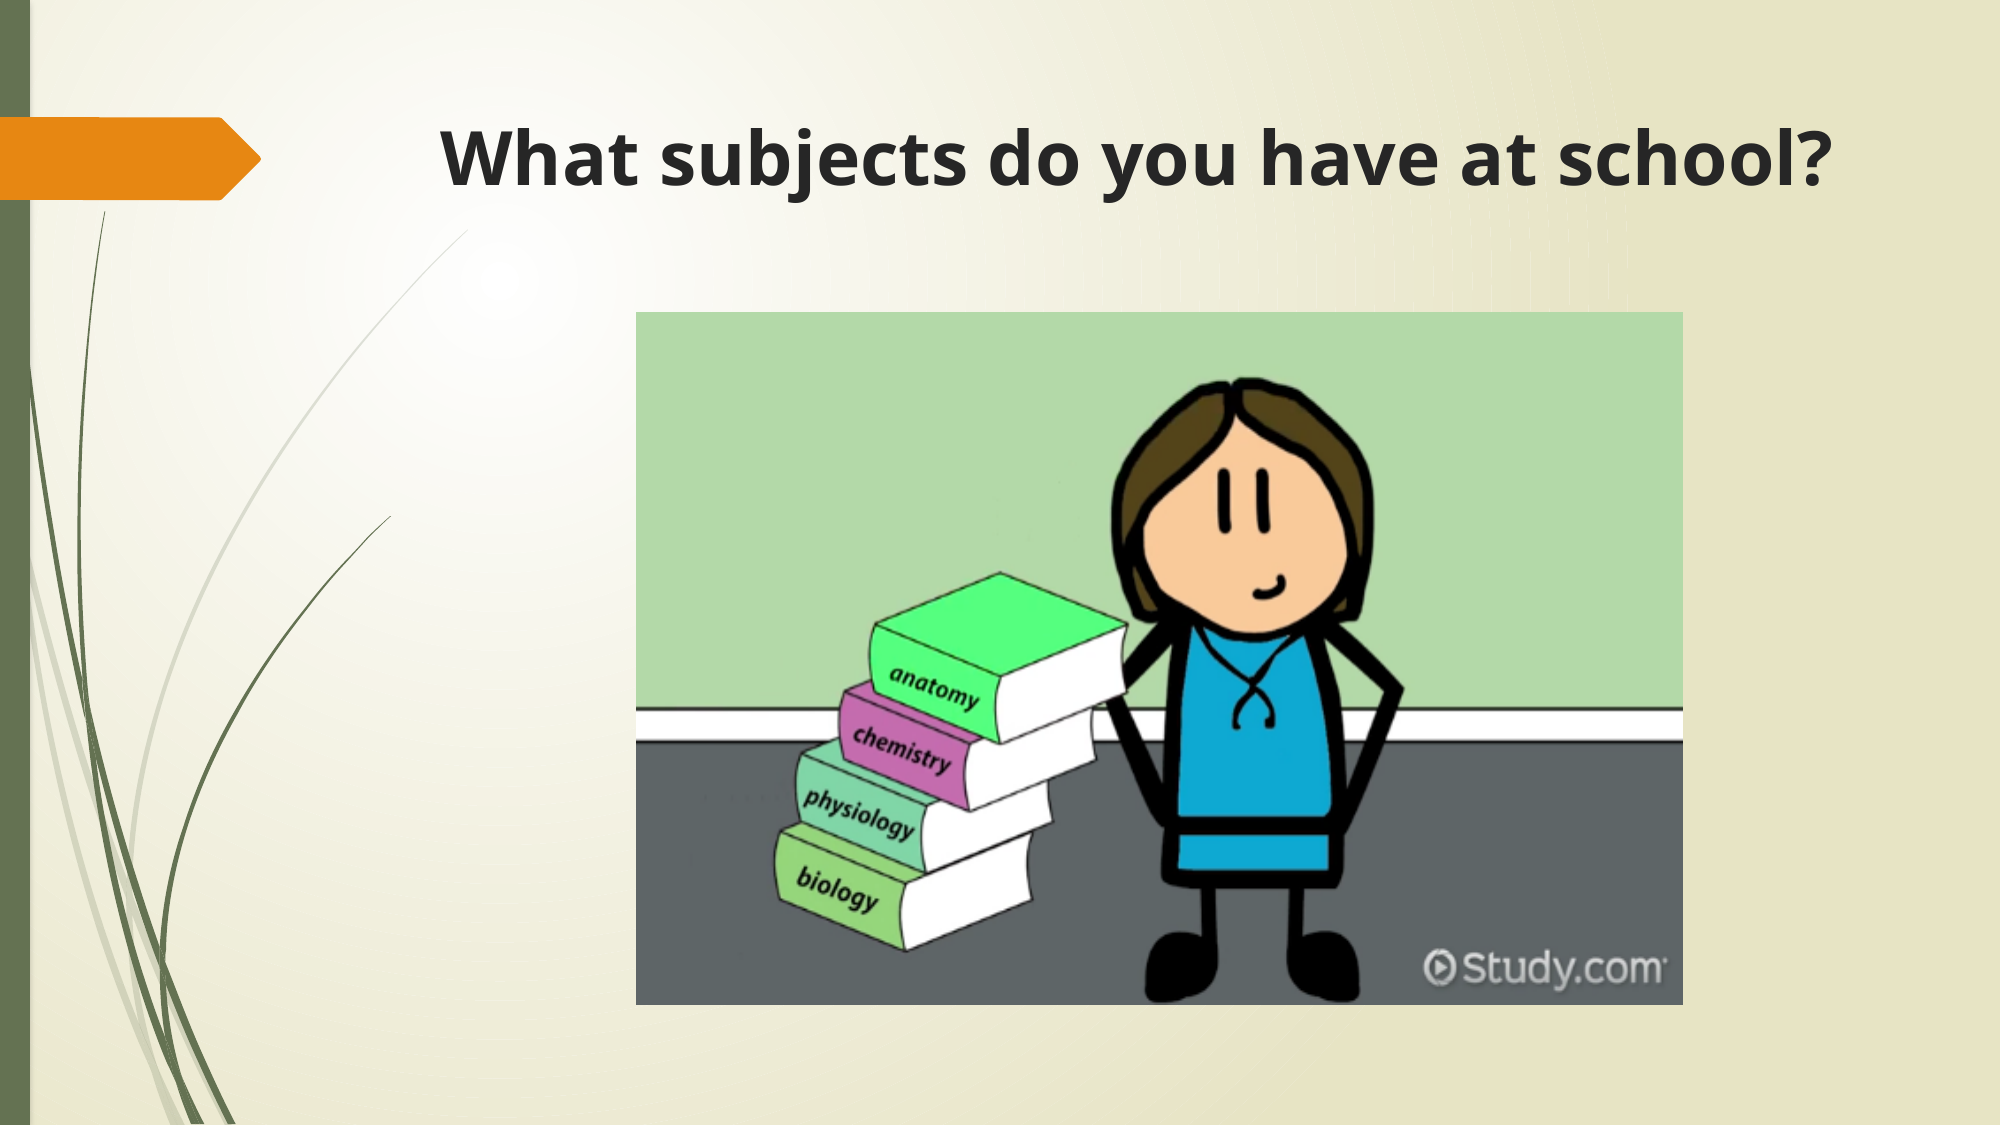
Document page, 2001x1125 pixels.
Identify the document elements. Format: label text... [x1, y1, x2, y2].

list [636, 312, 1683, 1005]
title What subjects do you have at school? [425, 102, 1888, 313]
